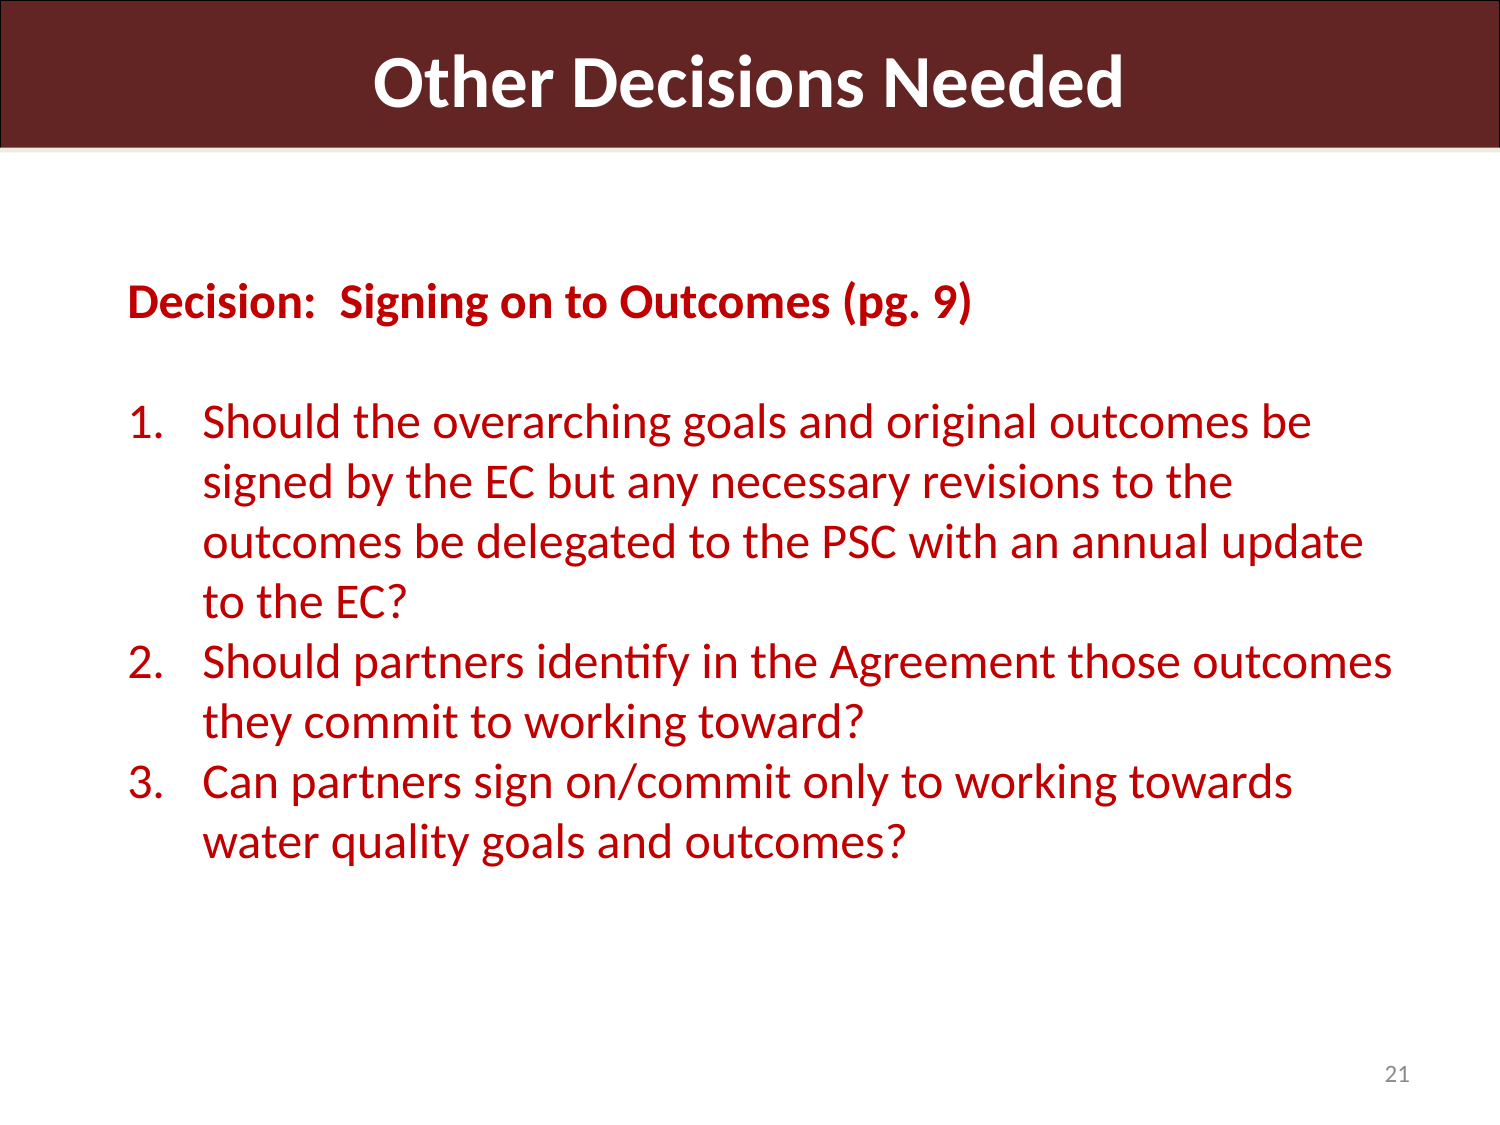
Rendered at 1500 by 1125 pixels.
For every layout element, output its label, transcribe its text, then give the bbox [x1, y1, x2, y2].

slide_number 21 [1074, 1042, 1425, 1103]
text_box Decision: Signing on to Outcomes (pg. 9) Should the overarching goals and original outcomes be signed by the EC but any necessary revisions to the outcomes be delegated to the PSC with an annual update to the EC? Should partners identify in the Agreement those outcomes they commit to working toward? Can partners sign on/commit only to working towards water quality goals and outcomes? [112, 210, 1413, 952]
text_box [0, 0, 1500, 151]
